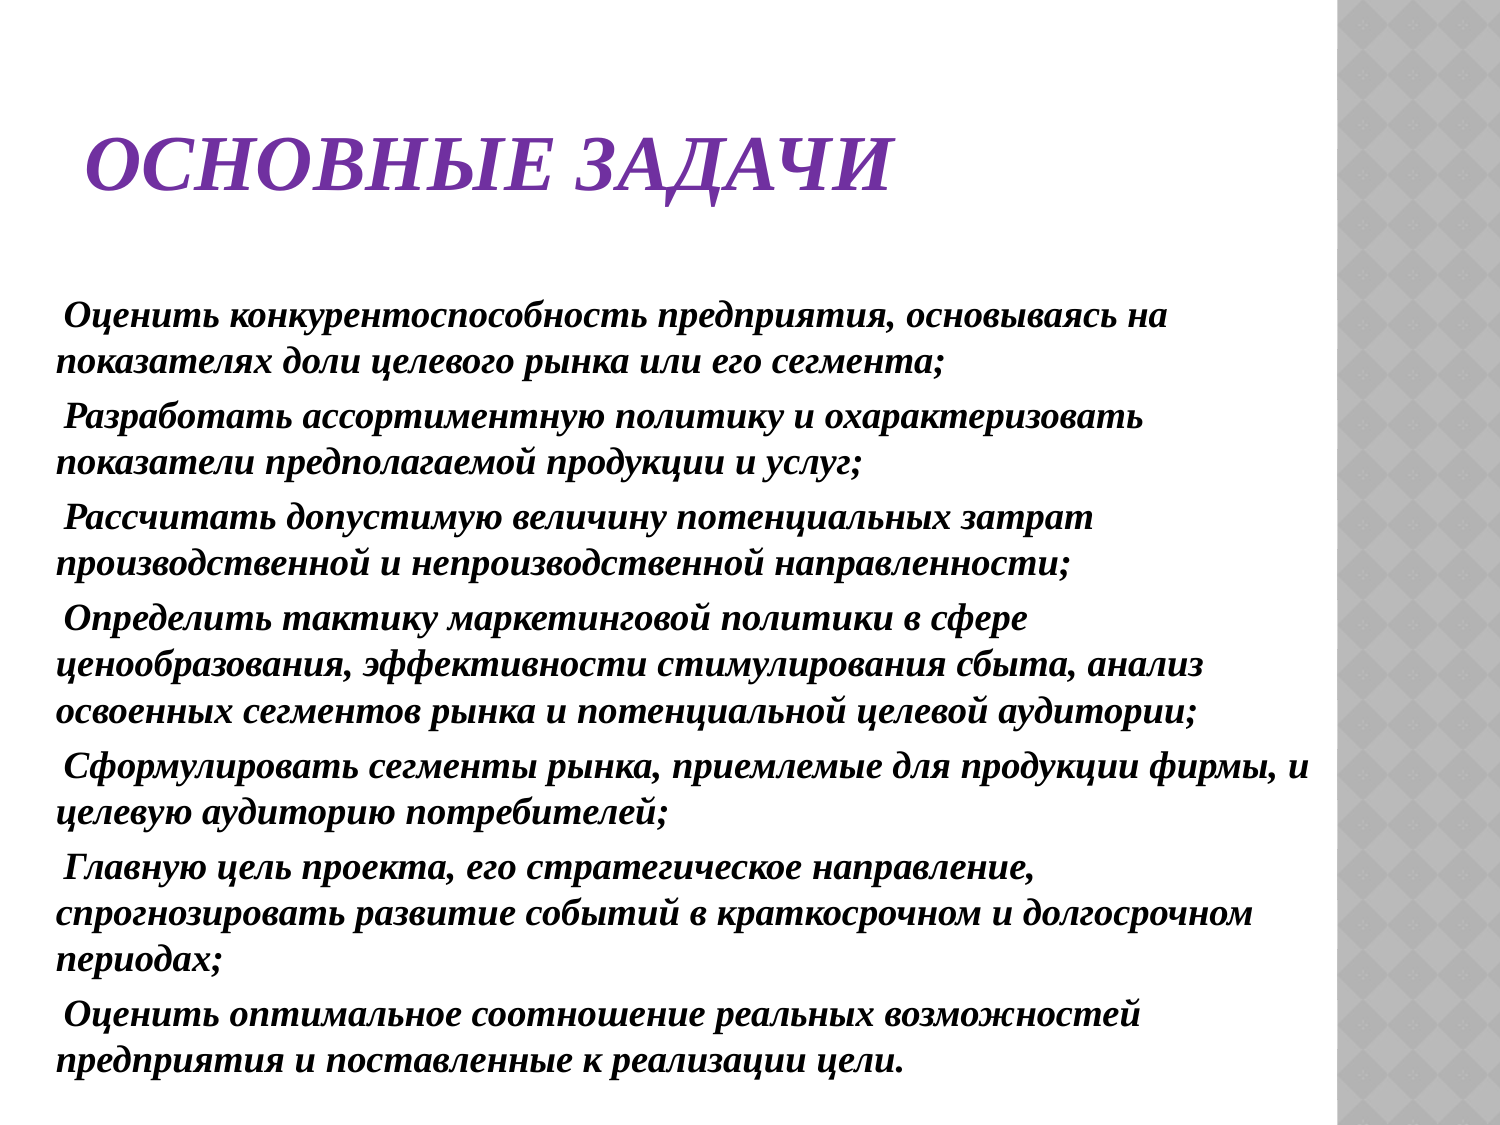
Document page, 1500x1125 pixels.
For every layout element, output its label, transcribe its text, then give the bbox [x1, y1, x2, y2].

list Оценить конкурентоспособность предприятия, основываясь на показателях доли целевого рынка или его сегмента; Разработать ассортиментную политику и охарактеризовать показатели предполагаемой продукции и услуг; Рассчитать допустимую величину потенциальных затрат производственной и непроизводственной направленности; Определить тактику маркетинговой политики в сфере ценообразования, эффективности стимулирования сбыта, анализ освоенных сегментов рынка и потенциальной целевой аудитории; Сформулировать сегменты рынка, приемлемые для продукции фирмы, и целевую аудиторию потребителей; Главную цель проекта, его стратегическое направление, спрогнозировать развитие событий в краткосрочном и долгосрочном периодах; Оценить оптимальное соотношение реальных возможностей предприятия и поставленные к реализации цели. [0, 281, 1336, 1106]
title Основные задачи [76, 19, 1336, 207]
